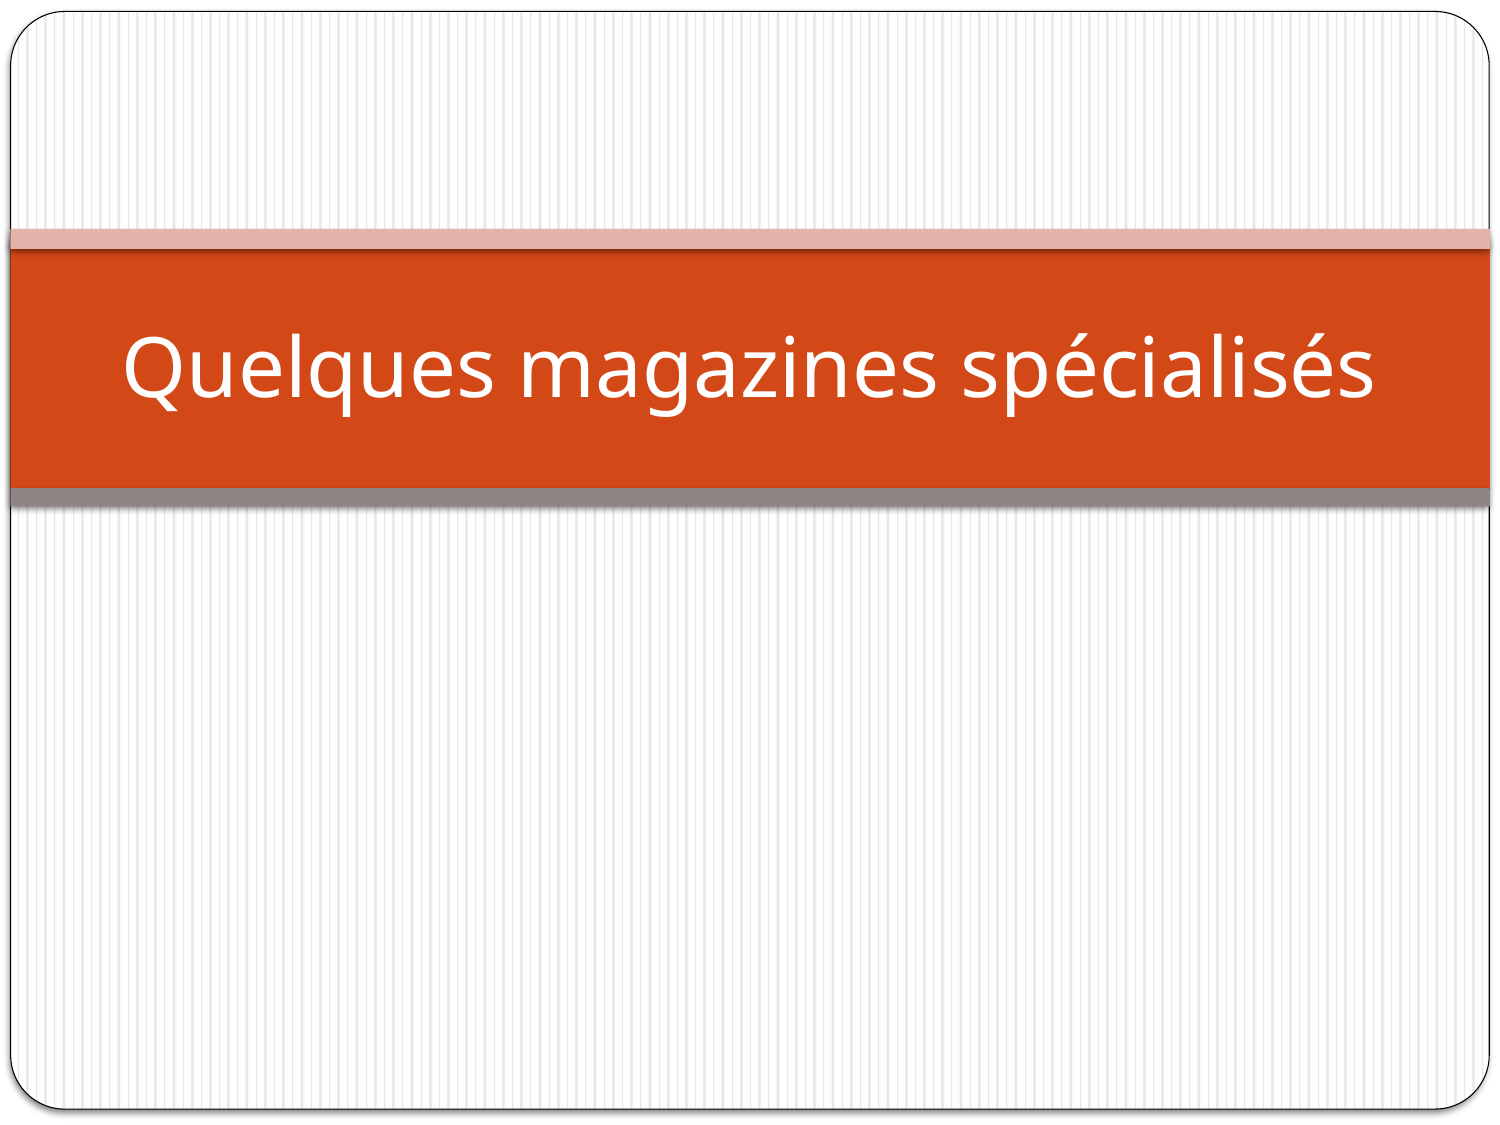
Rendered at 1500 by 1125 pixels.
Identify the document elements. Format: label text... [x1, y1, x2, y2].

title Quelques magazines spécialisés [74, 246, 1426, 489]
